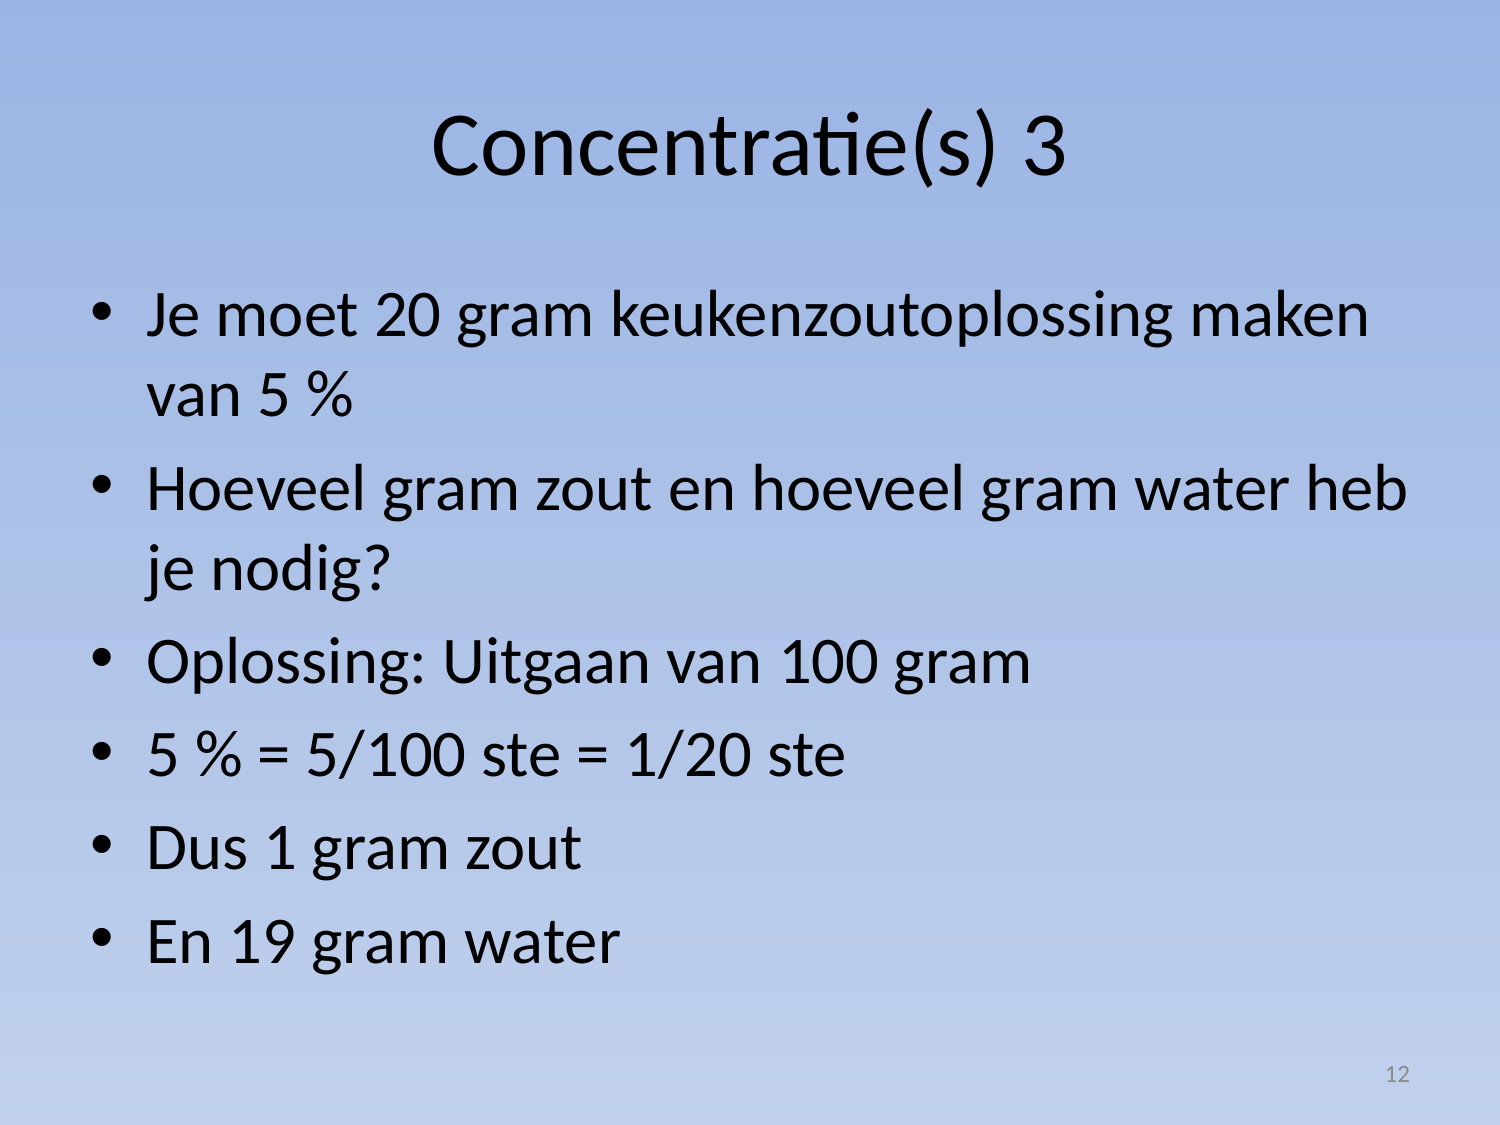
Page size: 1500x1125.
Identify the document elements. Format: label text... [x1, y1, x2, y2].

title Concentratie(s) 3 [75, 45, 1425, 233]
slide_number 12 [1074, 1042, 1425, 1103]
list Je moet 20 gram keukenzoutoplossing maken van 5 % Hoeveel gram zout en hoeveel gram water heb je nodig? Oplossing: Uitgaan van 100 gram 5 % = 5/100 ste = 1/20 ste Dus 1 gram zout En 19 gram water [75, 262, 1425, 1005]
